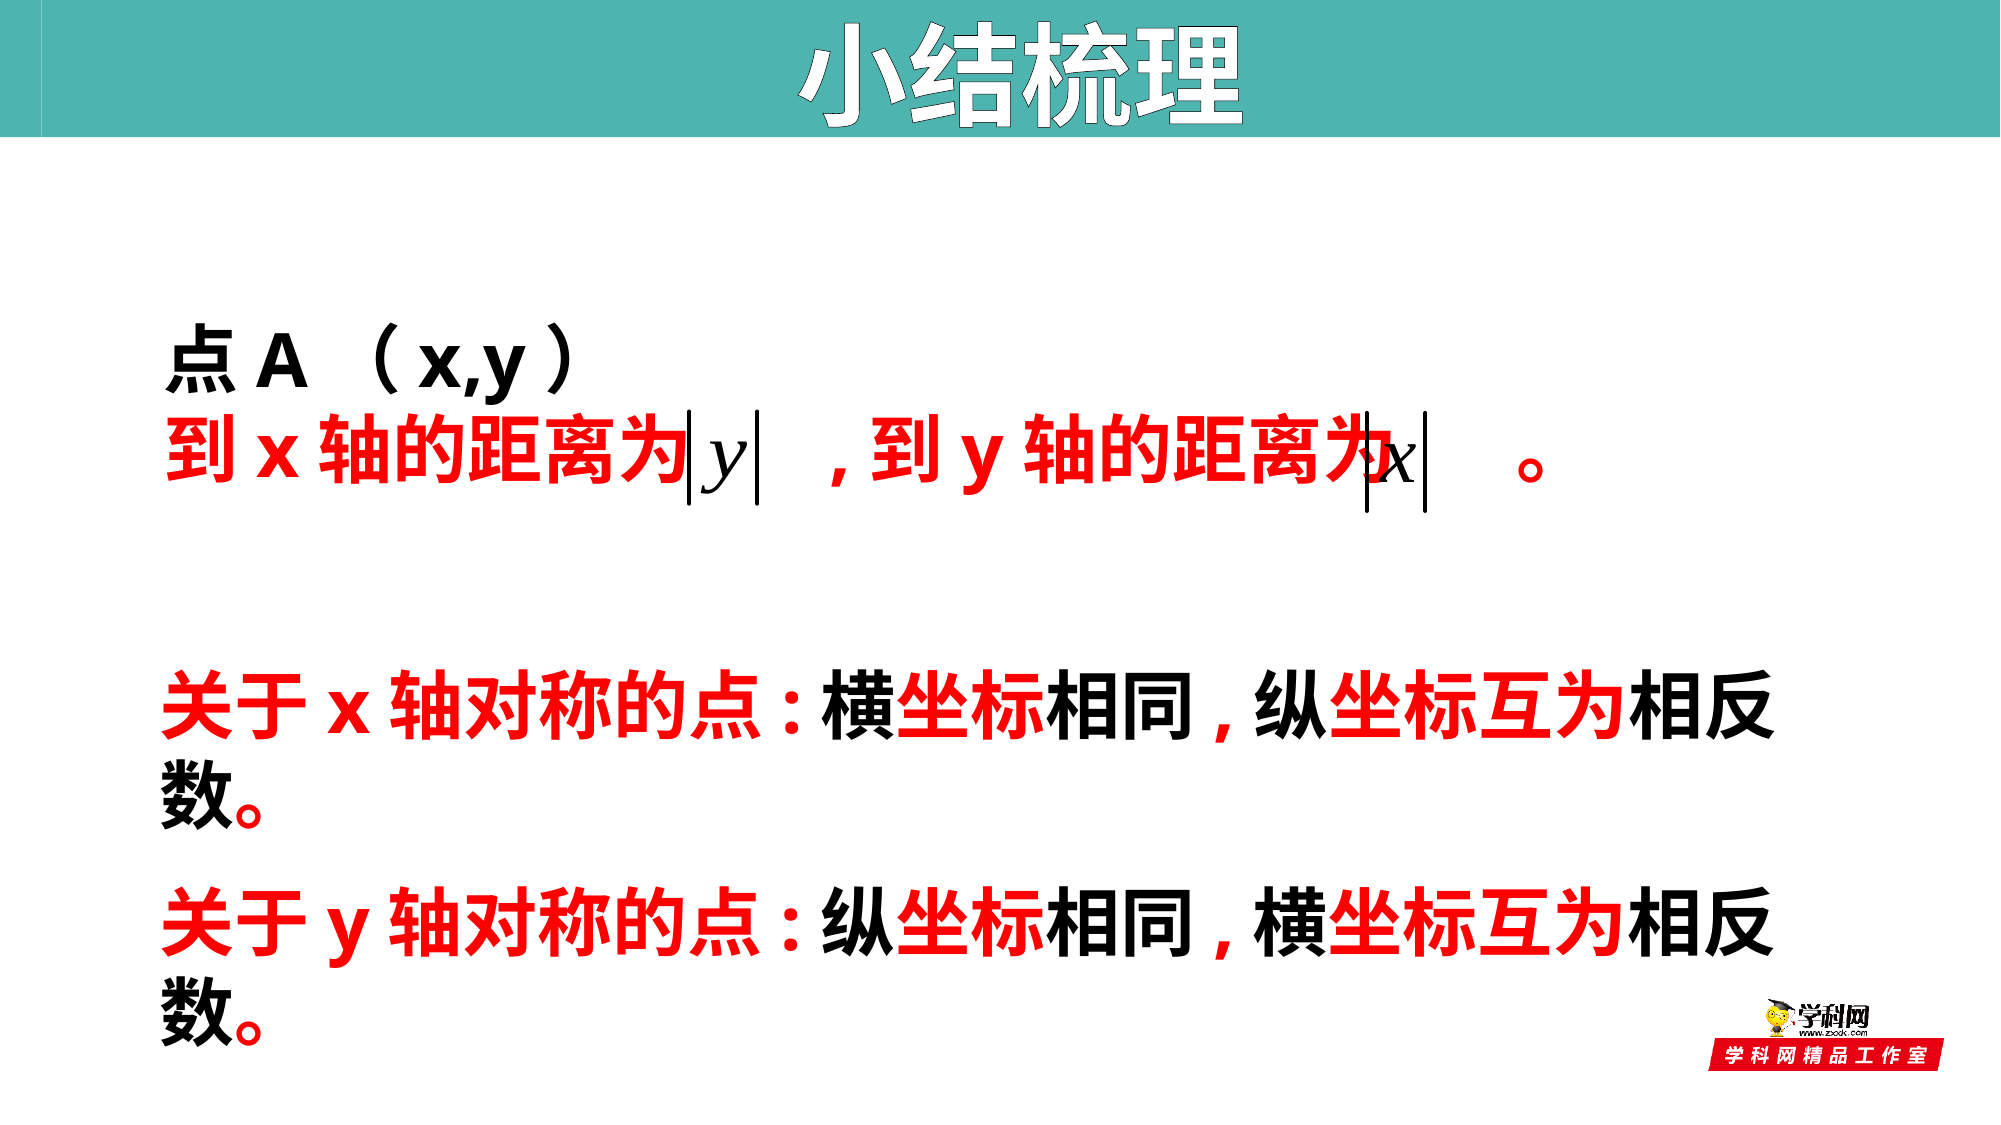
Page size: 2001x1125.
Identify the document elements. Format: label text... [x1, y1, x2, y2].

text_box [148, 305, 1618, 531]
picture [1708, 1038, 1944, 1071]
text_box 关于x轴对称的点:横坐标相同,纵坐标互为相反数。 关于y轴对称的点:纵坐标相同,横坐标互为相反数。 [144, 650, 1834, 1064]
picture [1834, 999, 1869, 1037]
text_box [0, 0, 2000, 138]
